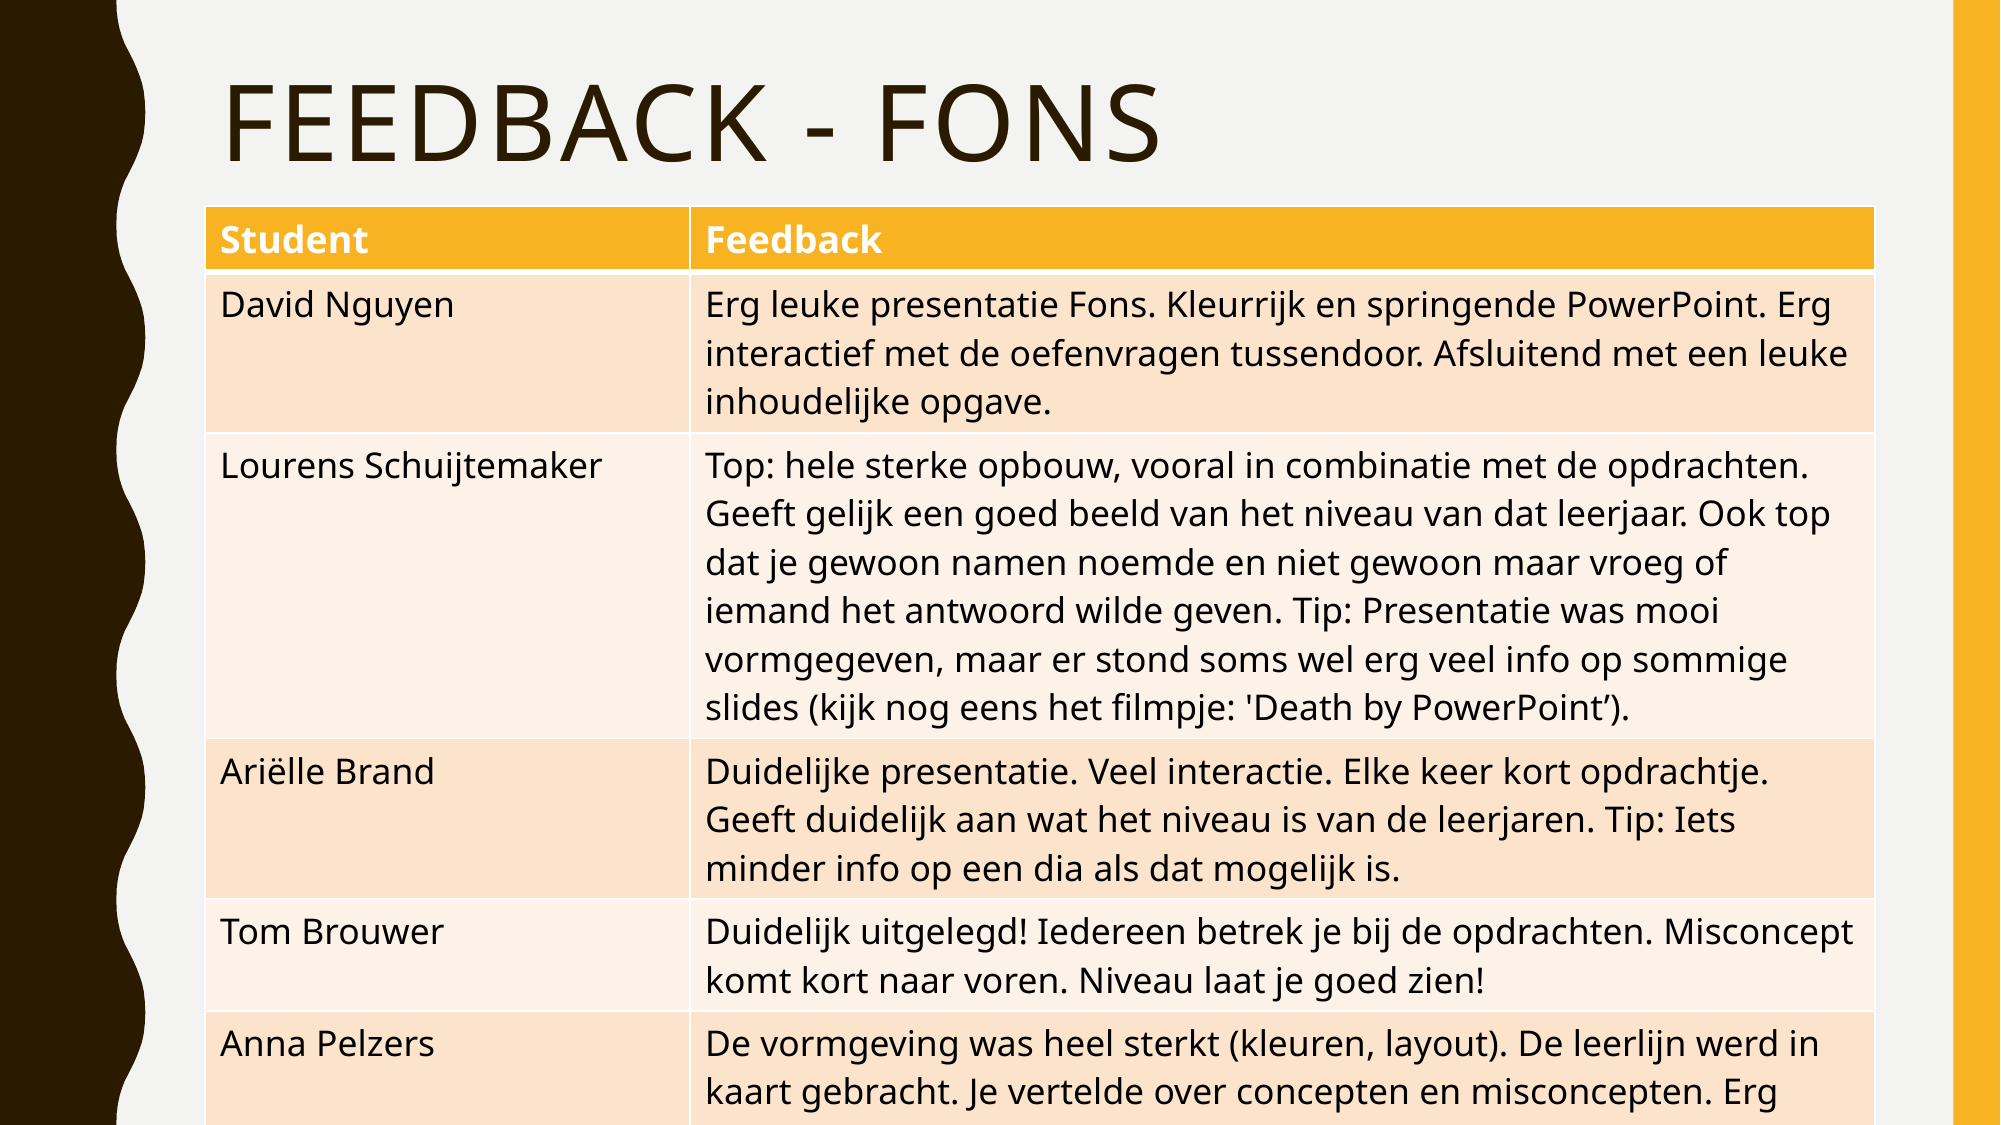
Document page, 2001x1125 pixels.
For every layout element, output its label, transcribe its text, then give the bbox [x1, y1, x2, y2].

table_cell Ariëlle Brand [206, 739, 689, 898]
table_cell Anna Pelzers [206, 1012, 689, 1125]
table_cell Tom Brouwer [206, 900, 689, 1010]
table_cell Lourens Schuijtemaker [206, 434, 689, 738]
table_cell Erg leuke presentatie Fons. Kleurrijk en springende PowerPoint. Erg interactief met de oefenvragen tussendoor. Afsluitend met een leuke inhoudelijke opgave. [691, 275, 1874, 432]
table_header Feedback [691, 207, 1874, 269]
table_cell Top: hele sterke opbouw, vooral in combinatie met de opdrachten. Geeft gelijk een goed beeld van het niveau van dat leerjaar. Ook top dat je gewoon namen noemde en niet gewoon maar vroeg of iemand het antwoord wilde geven. Tip: Presentatie was mooi vormgegeven, maar er stond soms wel erg veel info op sommige slides (kijk nog eens het filmpje: 'Death by PowerPoint’). [691, 434, 1874, 738]
table_cell De vormgeving was heel sterkt (kleuren, layout). De leerlijn werd in kaart gebracht. Je vertelde over concepten en misconcepten. Erg goed waren de opdrachten tussendoor, als voorbeeld van de behandelde stof en de interactie die ontstond door het geven van beurten. Echter, wat waren nu de grenzen van de klassen? [691, 1012, 1874, 1125]
table_header Student [206, 207, 689, 269]
table_cell Duidelijk uitgelegd! Iedereen betrek je bij de opdrachten. Misconcept komt kort naar voren. Niveau laat je goed zien! [691, 900, 1874, 1010]
title Feedback - Fons [205, 62, 1875, 205]
table_cell Duidelijke presentatie. Veel interactie. Elke keer kort opdrachtje. Geeft duidelijk aan wat het niveau is van de leerjaren. Tip: Iets minder info op een dia als dat mogelijk is. [691, 739, 1874, 898]
table_cell David Nguyen [206, 275, 689, 432]
